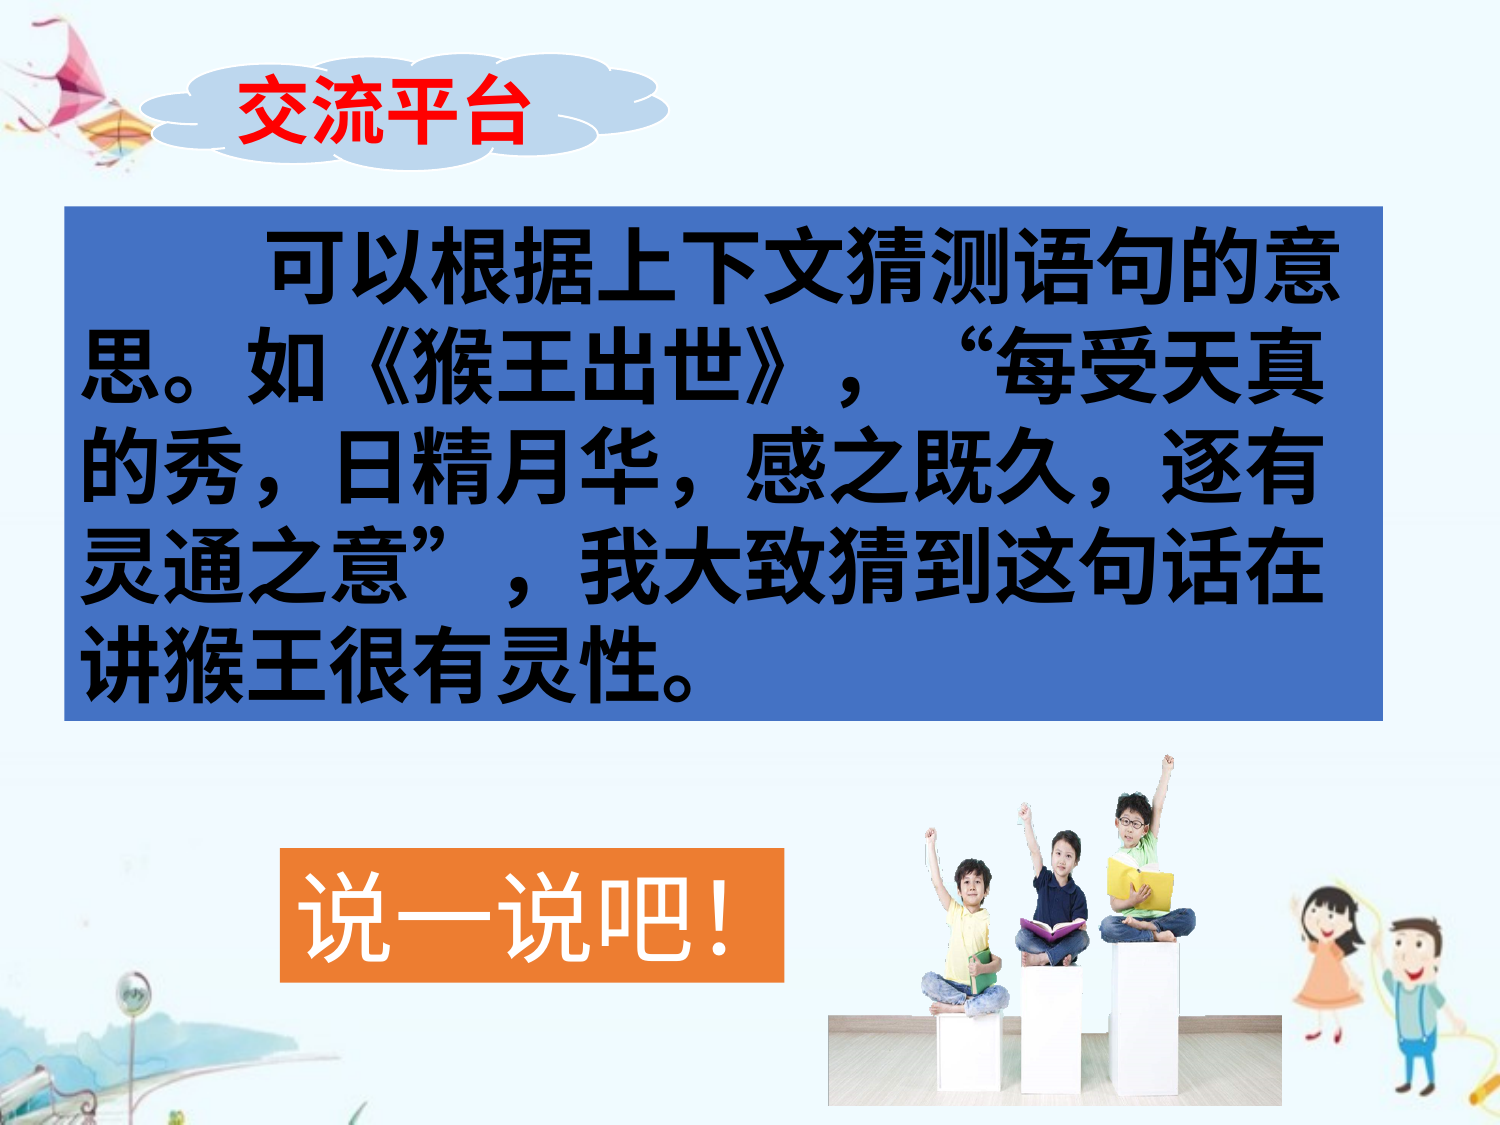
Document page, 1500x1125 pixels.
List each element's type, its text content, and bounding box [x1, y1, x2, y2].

text_box 交流平台 [139, 53, 670, 172]
picture [0, 0, 1500, 1125]
text_box 可以根据上下文猜测语句的意思。如《猴王出世》，“每受天真的秀，日精月华，感之既久，逐有灵通之意”，我大致猜到这句话在讲猴王很有灵性。 [64, 206, 1383, 721]
text_box 说一说吧！ [279, 848, 785, 983]
